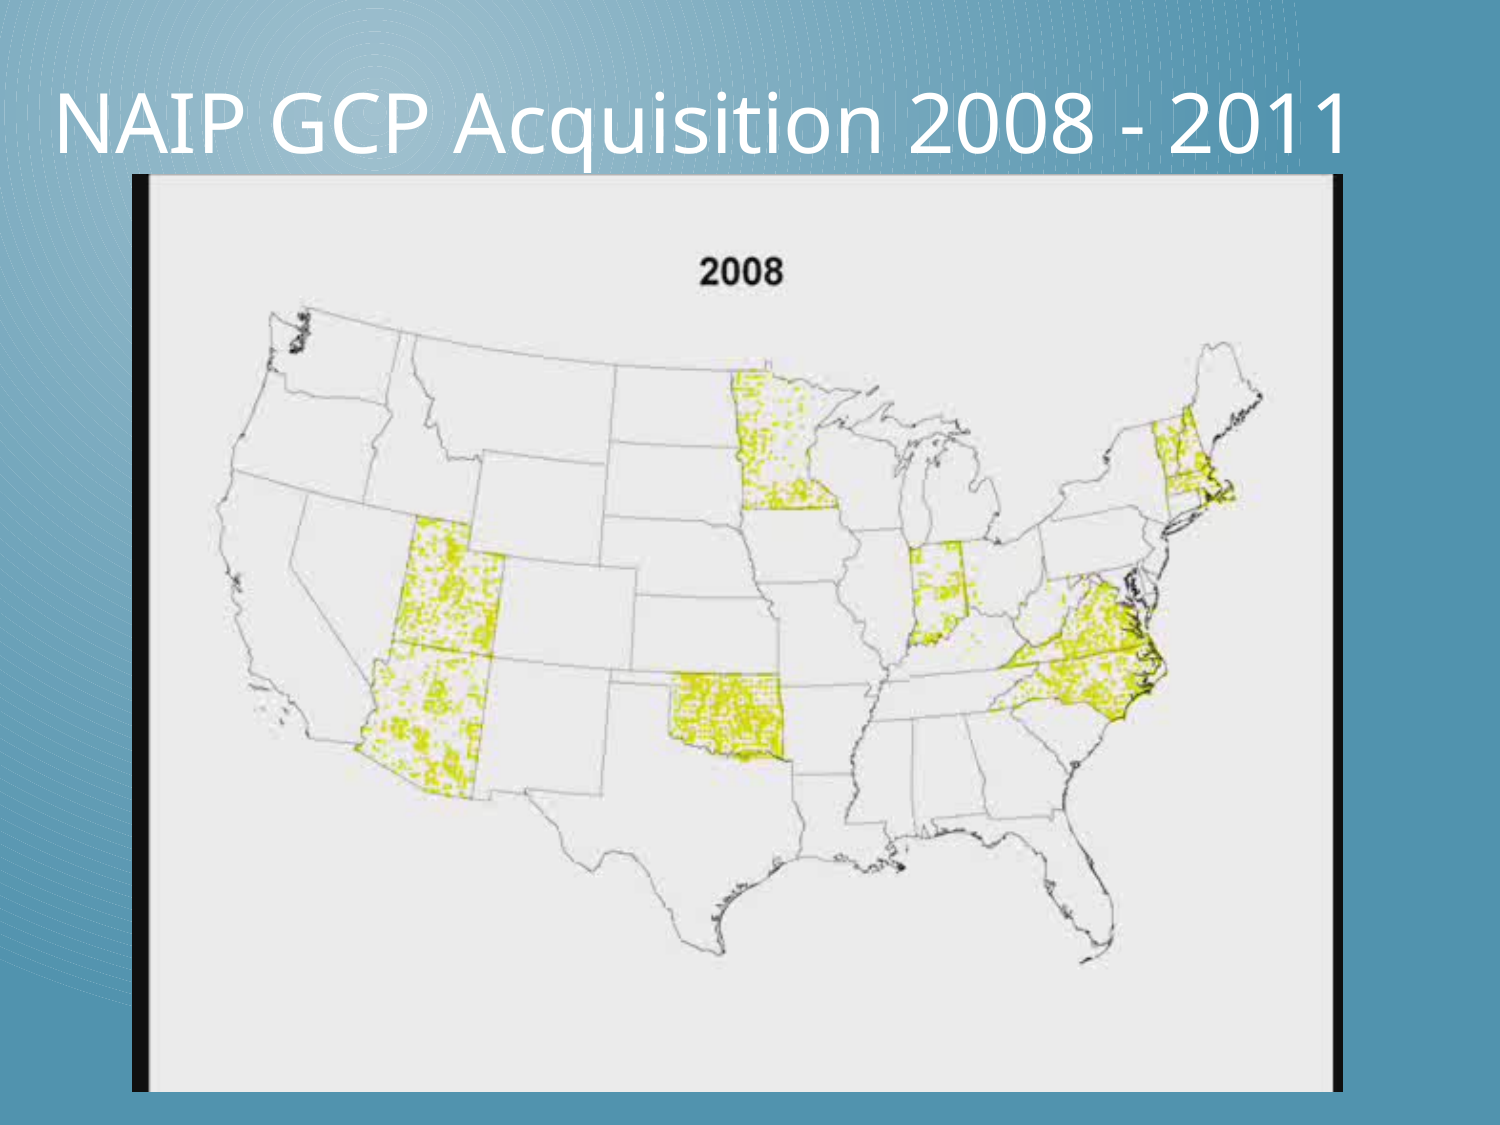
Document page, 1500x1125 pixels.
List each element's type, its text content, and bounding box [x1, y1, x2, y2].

list NAIP GCP Acquisition 2008 - 2011 [37, 62, 1438, 175]
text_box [130, 173, 1344, 1093]
